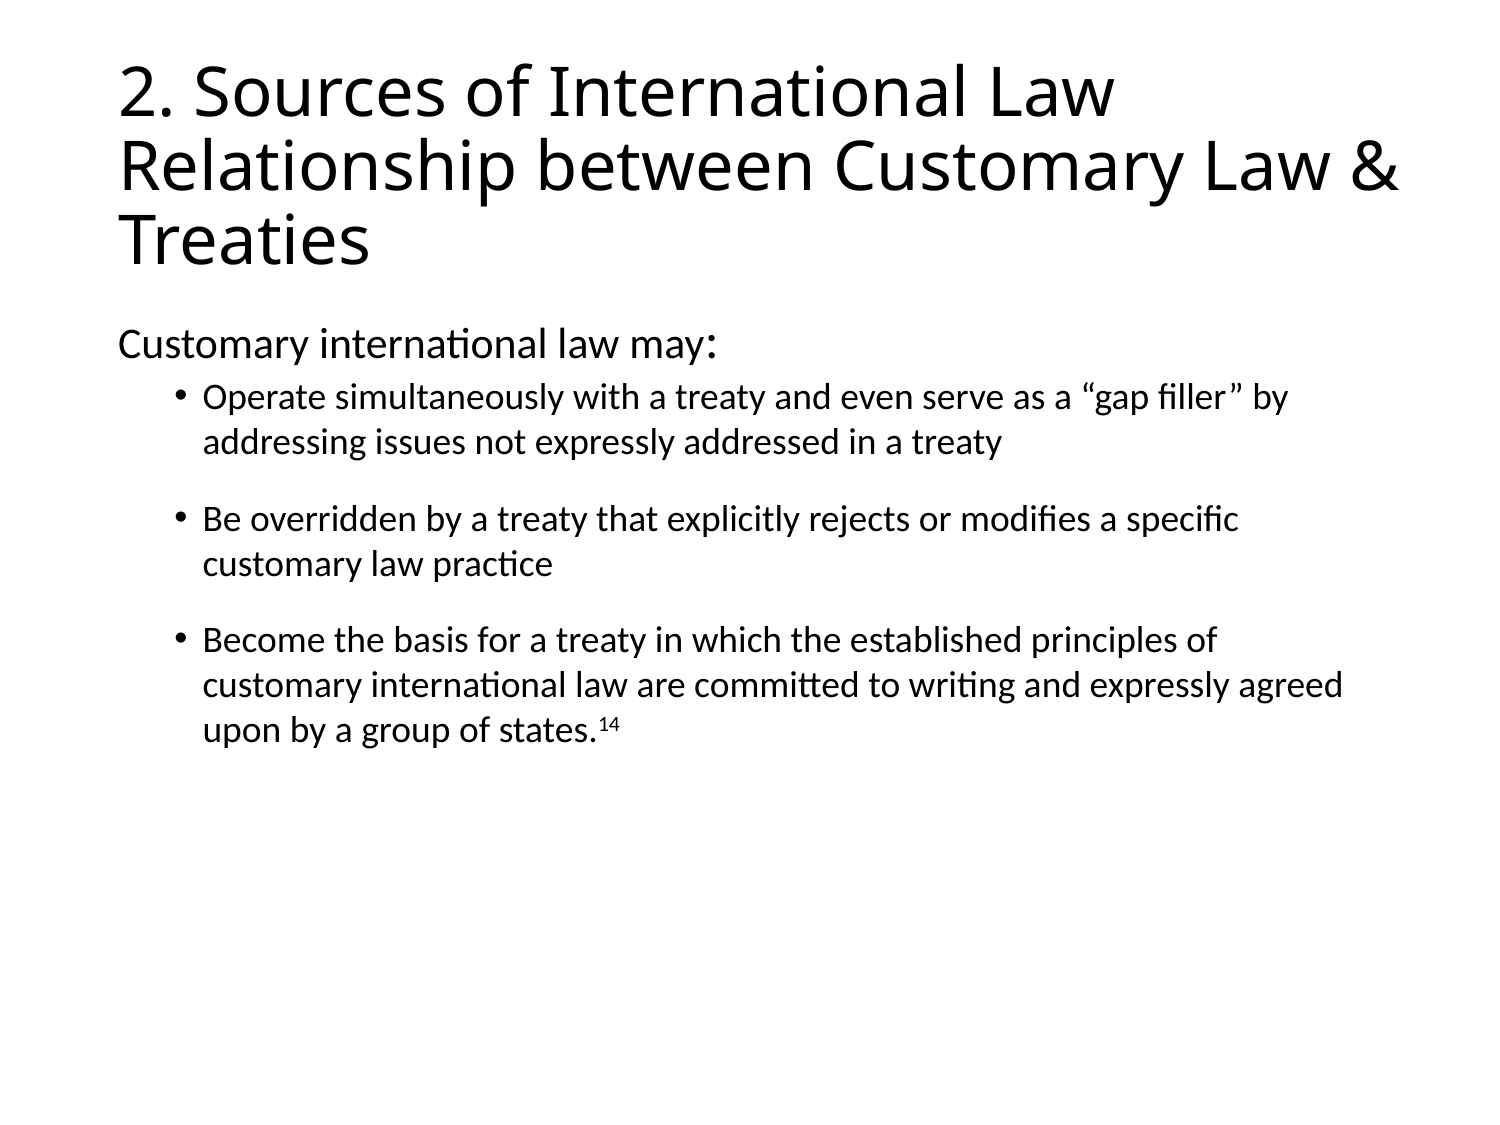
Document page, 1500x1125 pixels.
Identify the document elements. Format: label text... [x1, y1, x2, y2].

title 2. Sources of International Law Relationship between Customary Law & Treaties [102, 59, 1476, 278]
list Customary international law may: Operate simultaneously with a treaty and even serve as a “gap filler” by addressing issues not expressly addressed in a treaty Be overridden by a treaty that explicitly rejects or modifies a specific customary law practice Become the basis for a treaty in which the established principles of customary international law are committed to writing and expressly agreed upon by a group of states.14 15. Restatement (Third) of Foreign Relations Law § 102 cmt. i (Am. Law Inst. 1987). [102, 299, 1398, 1086]
